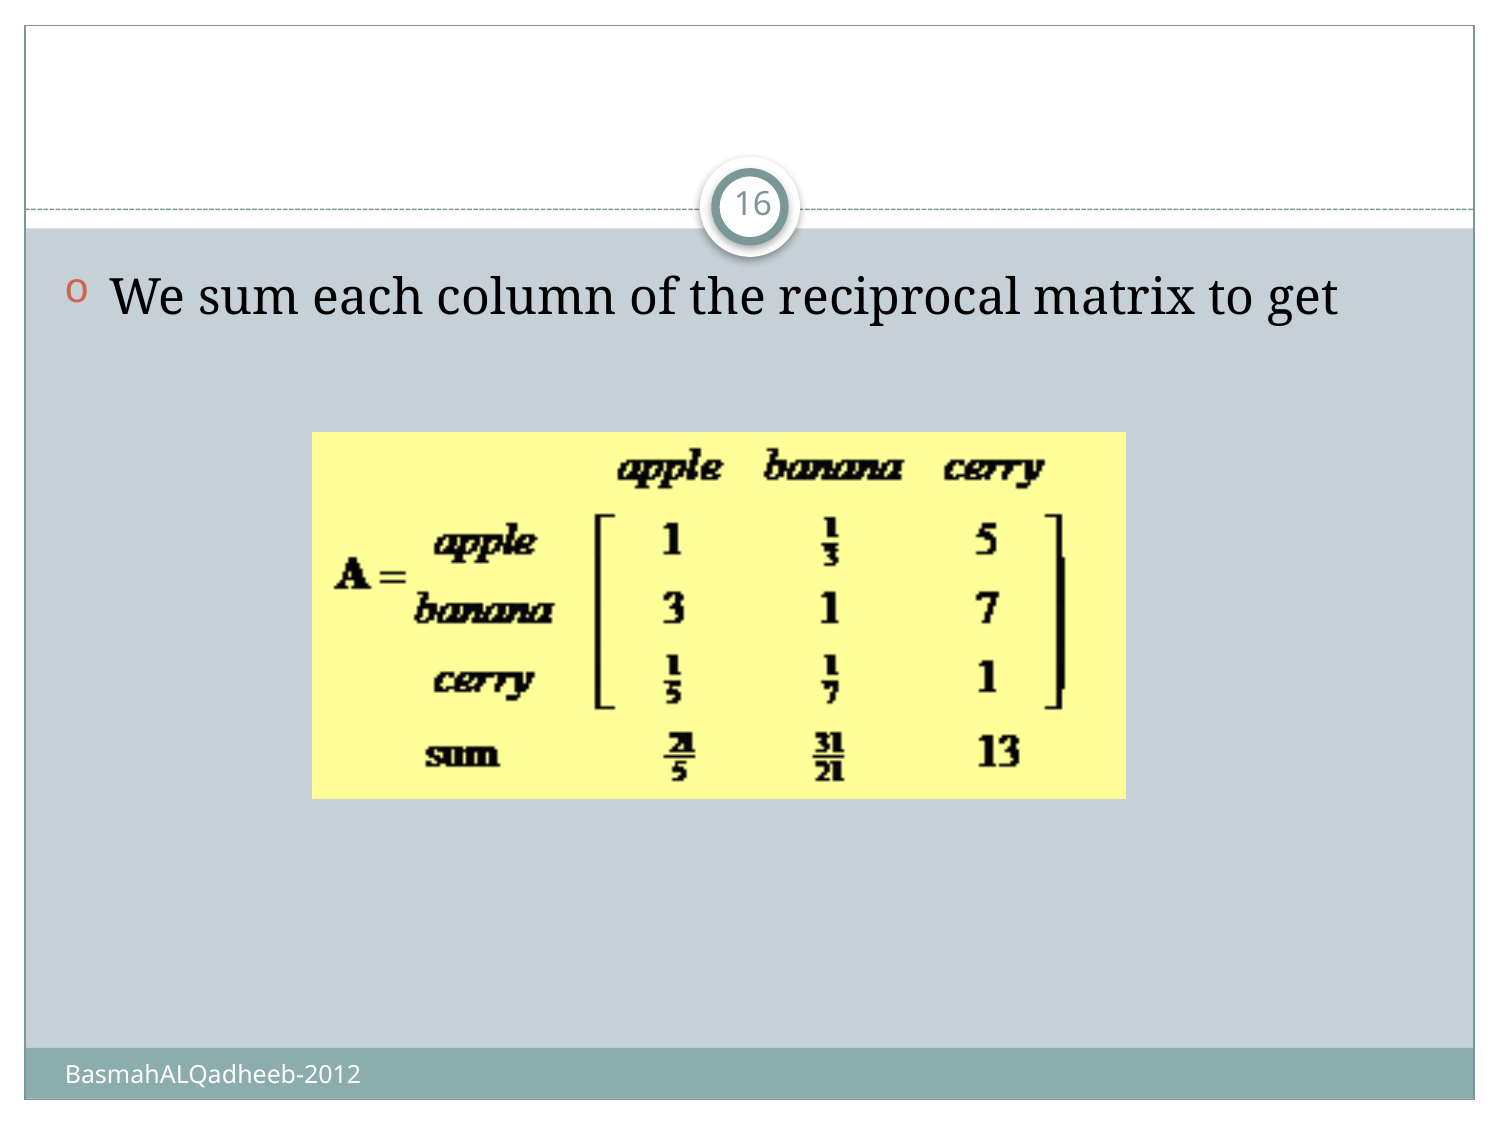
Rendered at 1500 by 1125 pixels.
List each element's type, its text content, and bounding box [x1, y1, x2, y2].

list We sum each column of the reciprocal matrix to get [49, 250, 1445, 1001]
slide_number 16 [715, 168, 791, 241]
picture [312, 432, 1126, 799]
footer BasmahALQadheeb-2012 [50, 1051, 638, 1112]
